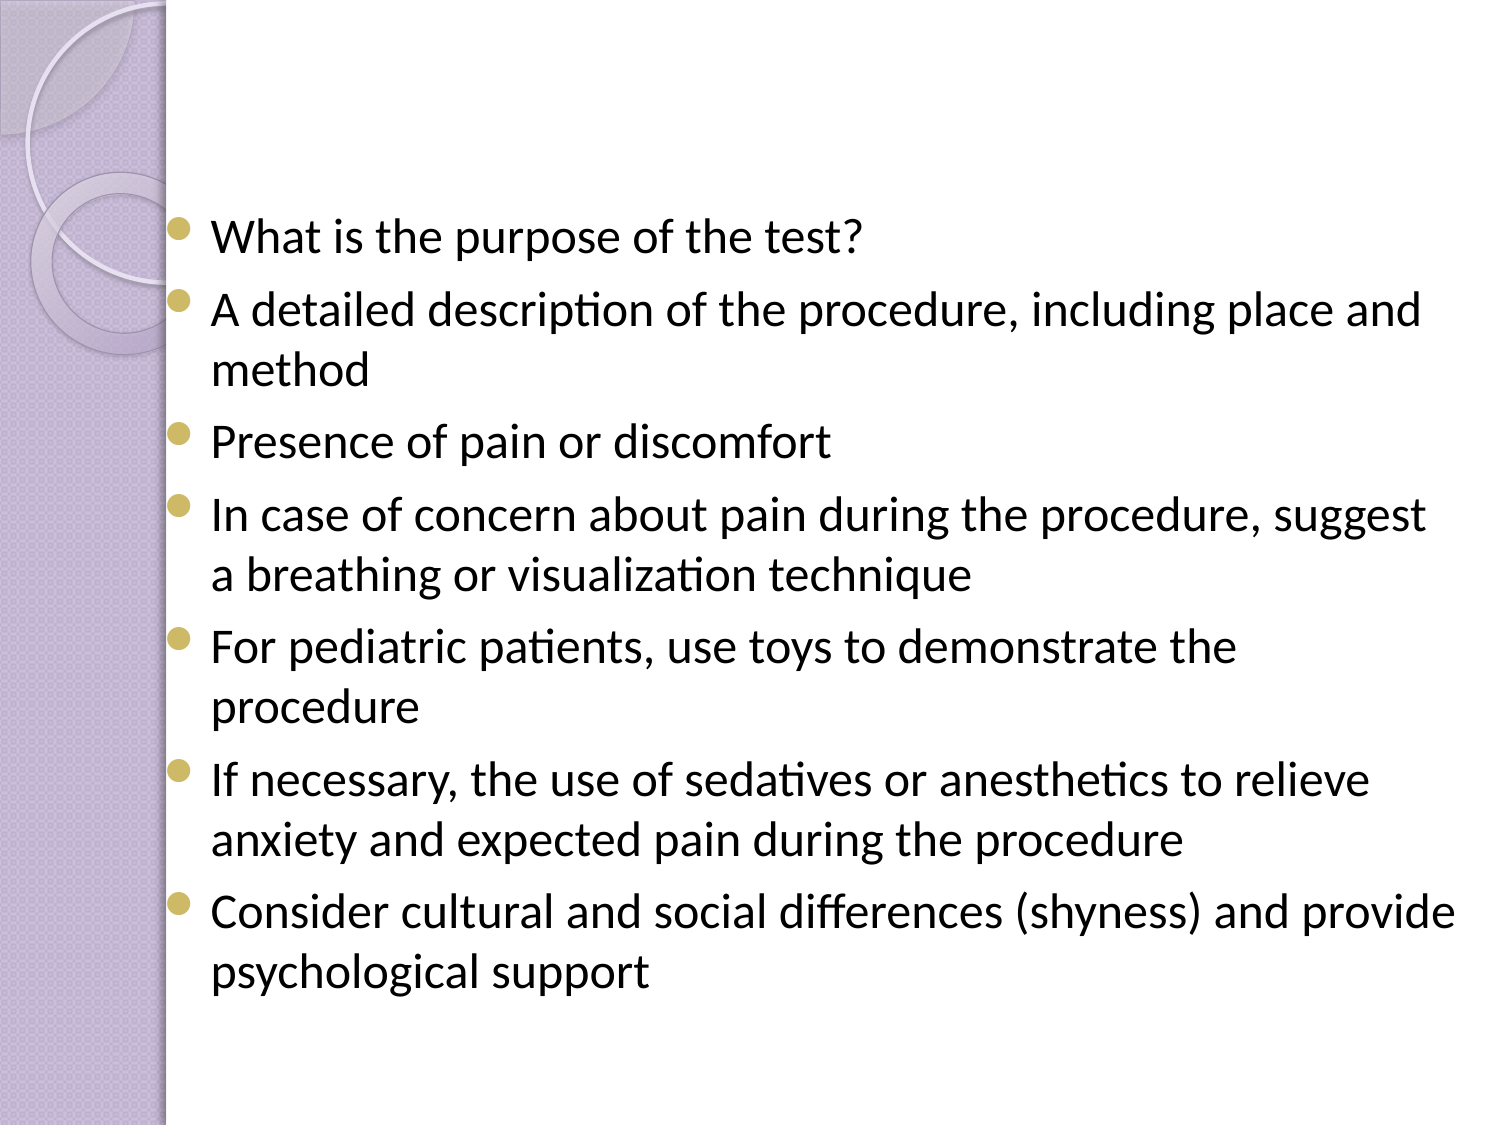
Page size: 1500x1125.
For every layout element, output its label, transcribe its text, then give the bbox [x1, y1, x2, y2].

list What is the purpose of the test? A detailed description of the procedure, including place and method Presence of pain or discomfort In case of concern about pain during the procedure, suggest a breathing or visualization technique For pediatric patients, use toys to demonstrate the procedure If necessary, the use of sedatives or anesthetics to relieve anxiety and expected pain during the procedure Consider cultural and social differences (shyness) and provide psychological support [135, 196, 1473, 1125]
